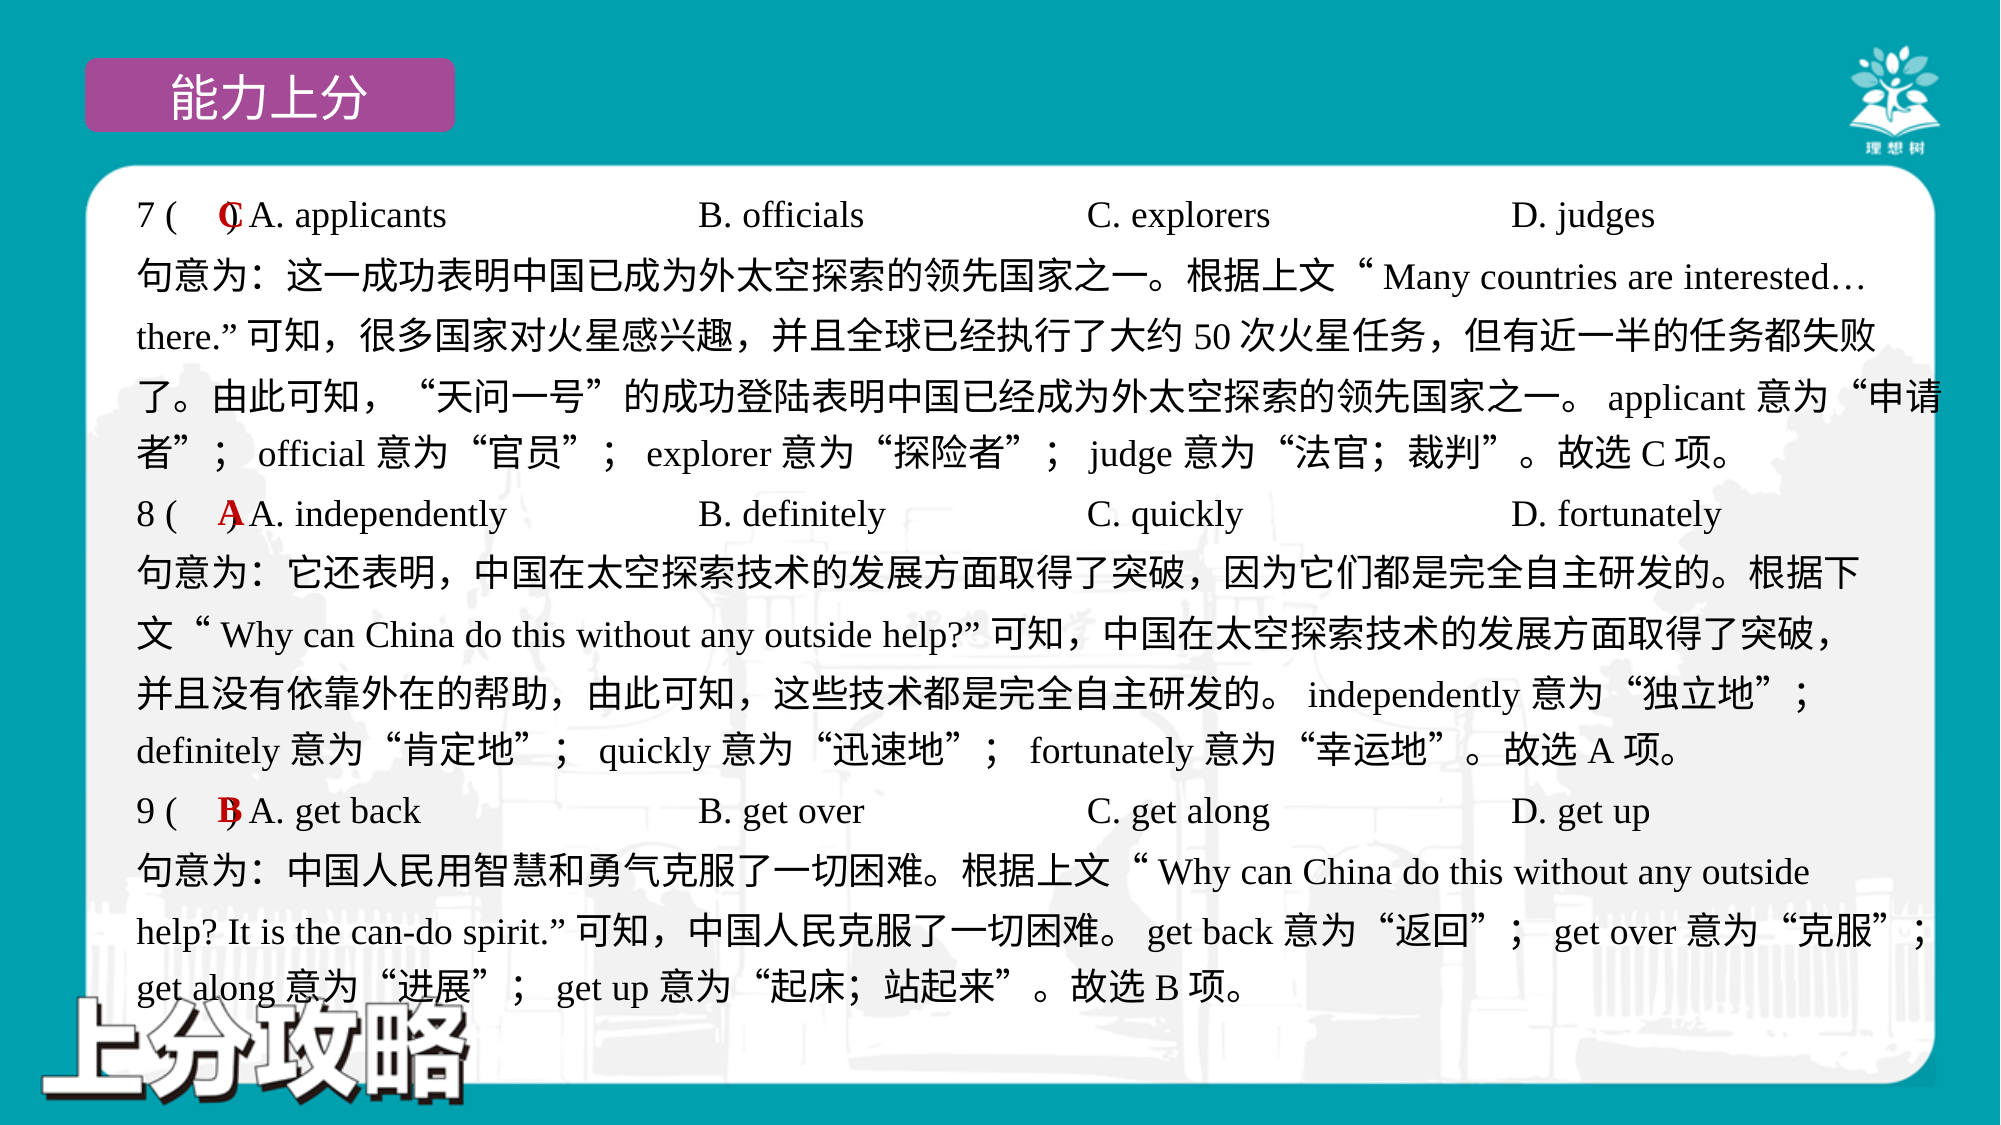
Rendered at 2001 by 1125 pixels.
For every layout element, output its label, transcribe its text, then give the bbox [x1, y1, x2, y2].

text_box A [204, 474, 259, 528]
text_box 8 ( ) A. independently B. definitely C. quickly D. fortunately [136, 475, 204, 528]
text_box 7 ( ) A. applicants B. officials C. explorers D. judges [259, 176, 1865, 230]
text_box C [204, 176, 259, 230]
text_box B [204, 772, 257, 826]
text_box 9 ( ) A. get back B. get over C. get along D. get up [136, 772, 204, 826]
text_box 句意为：它还表明，中国在太空探索技术的发展方面取得了突破，因为它们都是完全自主研发的。根据下 文“Why can China do this without any outside help?”可知，中国在太空探索技术的发展方面取得了突破， 并且没有依靠外在的帮助，由此可知，这些技术都是完全自主研发的。independently意为“独立地”； definitely意为“肯定地”；quickly意为“迅速地”；fortunately意为“幸运地”。故选A项。 [136, 533, 1865, 767]
text_box 9 ( ) A. get back B. get over C. get along D. get up [257, 772, 1865, 826]
text_box 8 ( ) A. independently B. definitely C. quickly D. fortunately [259, 475, 1865, 528]
picture [0, 0, 2000, 1125]
text_box 7 ( ) A. applicants B. officials C. explorers D. judges [136, 176, 204, 230]
text_box 句意为：中国人民用智慧和勇气克服了一切困难。根据上文“Why can China do this without any outside help? It is the can-do spirit.”可知，中国人民克服了一切困难。get back意为“返回”；get over意为“克服”； get along意为“进展”；get up意为“起床；站起来”。故选B项。 [136, 831, 1865, 1004]
text_box 句意为：这一成功表明中国已成为外太空探索的领先国家之一。根据上文“Many countries are interested… there.”可知，很多国家对火星感兴趣，并且全球已经执行了大约50次火星任务，但有近一半的任务都失败 了。由此可知，“天问一号”的成功登陆表明中国已经成为外太空探索的领先国家之一。applicant意为“申请 者”；official意为“官员”；explorer意为“探险者”；judge意为“法官；裁判”。故选C项。 [136, 236, 1865, 470]
